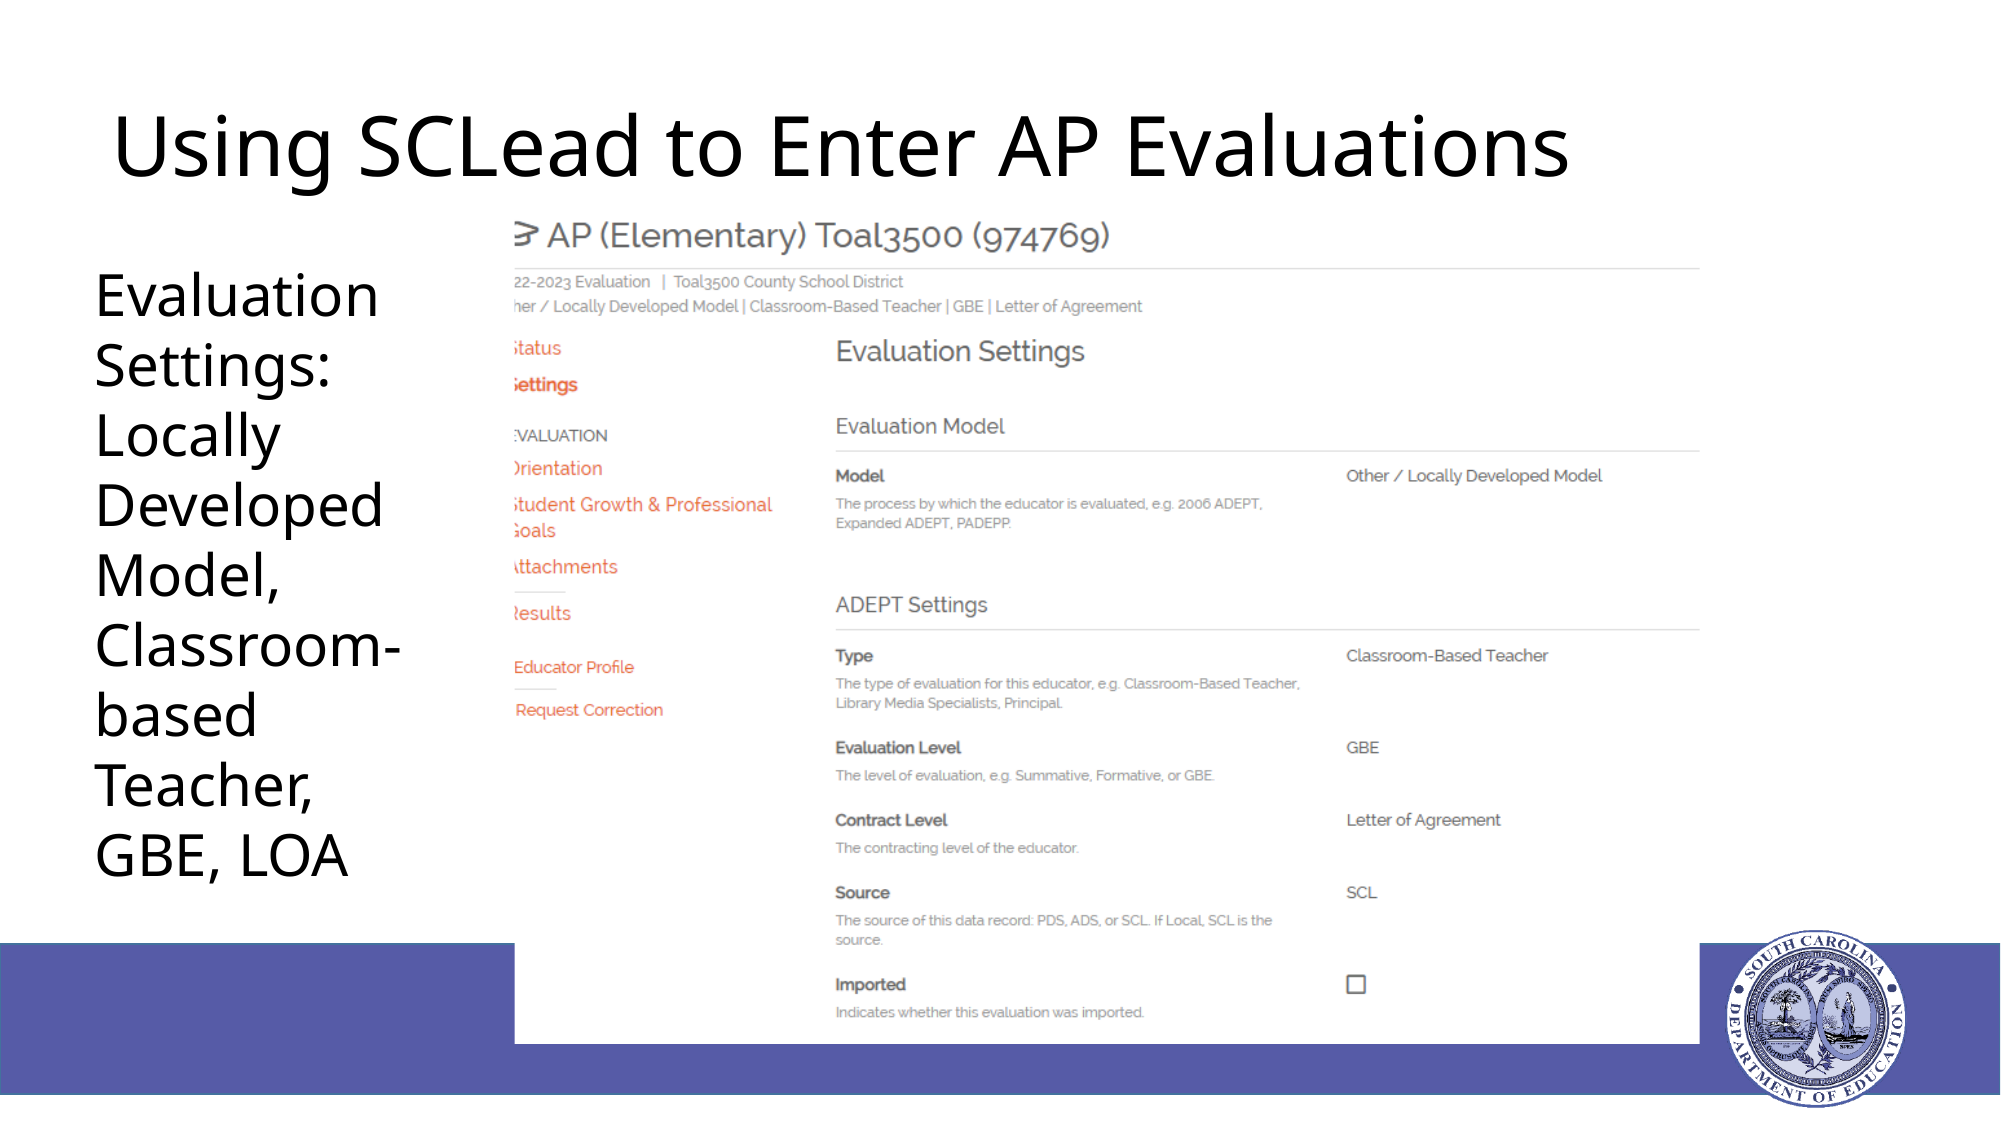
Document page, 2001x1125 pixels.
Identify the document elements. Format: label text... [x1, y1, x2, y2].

title Using SCLead to Enter AP Evaluations [96, 59, 1897, 240]
picture [1723, 928, 1907, 1109]
text_box Evaluation Settings: Locally Developed Model, Classroom-based Teacher, GBE, LOA [79, 250, 455, 896]
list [514, 206, 1700, 1044]
